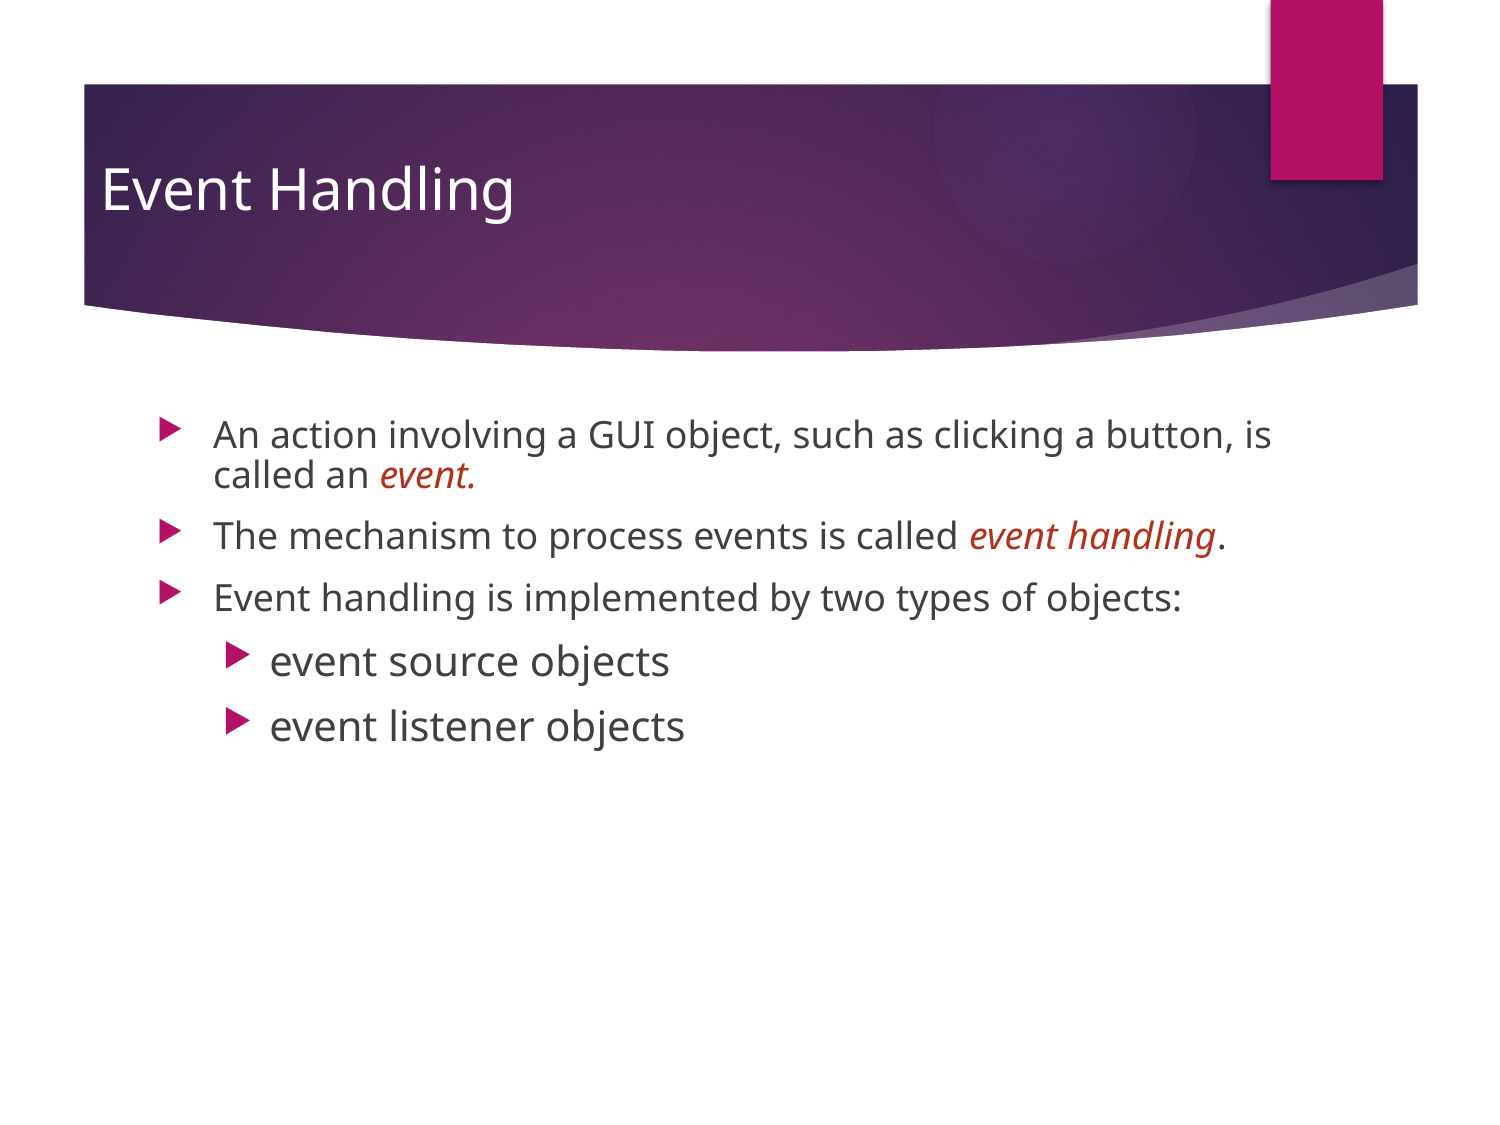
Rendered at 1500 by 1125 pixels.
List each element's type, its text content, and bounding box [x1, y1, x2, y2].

list An action involving a GUI object, such as clicking a button, is called an event. The mechanism to process events is called event handling. Event handling is implemented by two types of objects: event source objects event listener objects [141, 408, 1397, 1044]
title Event Handling [85, 124, 1298, 250]
